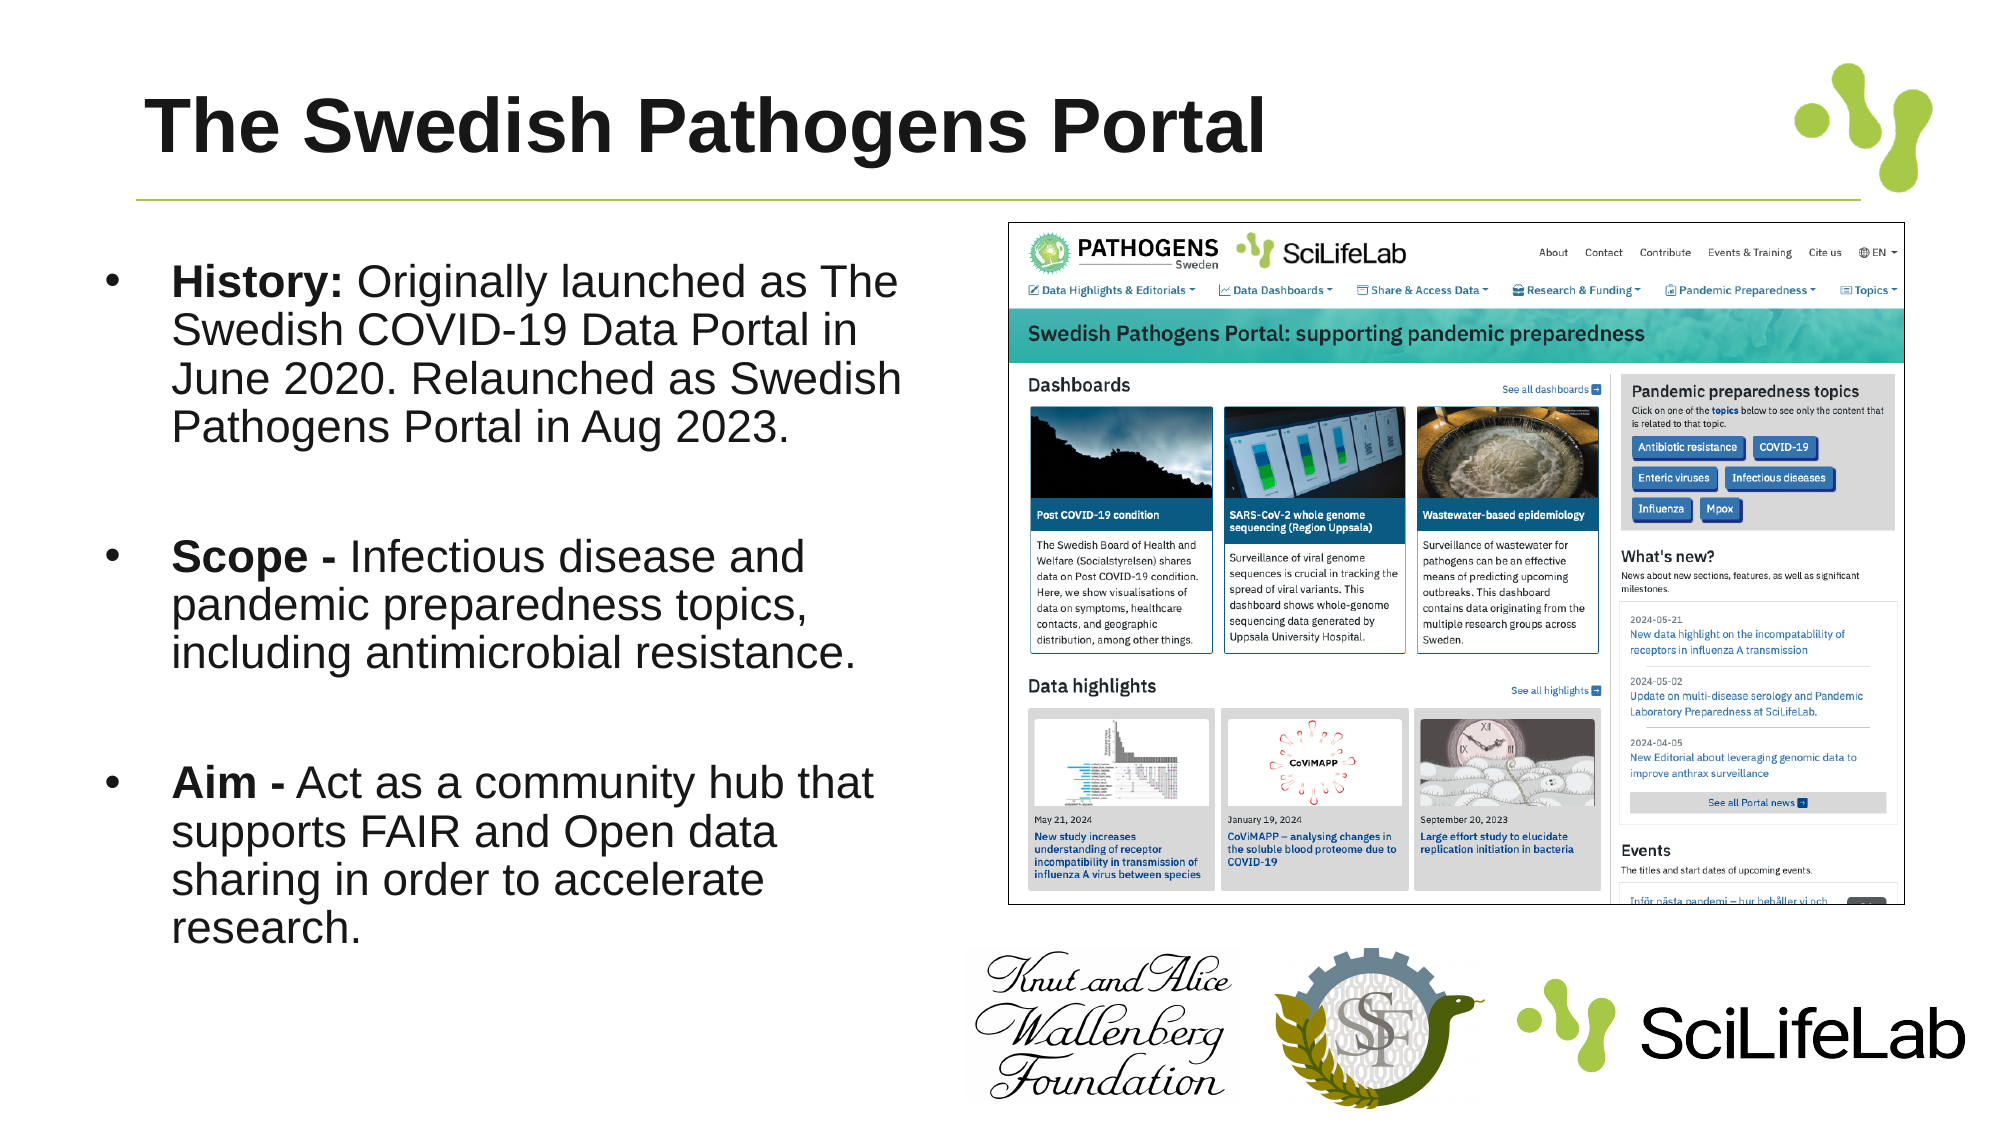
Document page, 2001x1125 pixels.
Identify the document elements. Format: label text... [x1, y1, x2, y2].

list History: Originally launched as The Swedish COVID-19 Data Portal in June 2020. Relaunched as Swedish Pathogens Portal in Aug 2023. Scope - Infectious disease and pandemic preparedness topics, including antimicrobial resistance. Aim - Act as a community hub that supports FAIR and Open data sharing in order to accelerate research. [96, 250, 945, 1005]
picture [1790, 59, 1935, 196]
picture [965, 948, 1242, 1103]
title The Swedish Pathogens Portal [136, 59, 1703, 197]
picture [1273, 948, 1485, 1109]
picture [1514, 975, 1968, 1075]
picture [1007, 222, 1905, 906]
